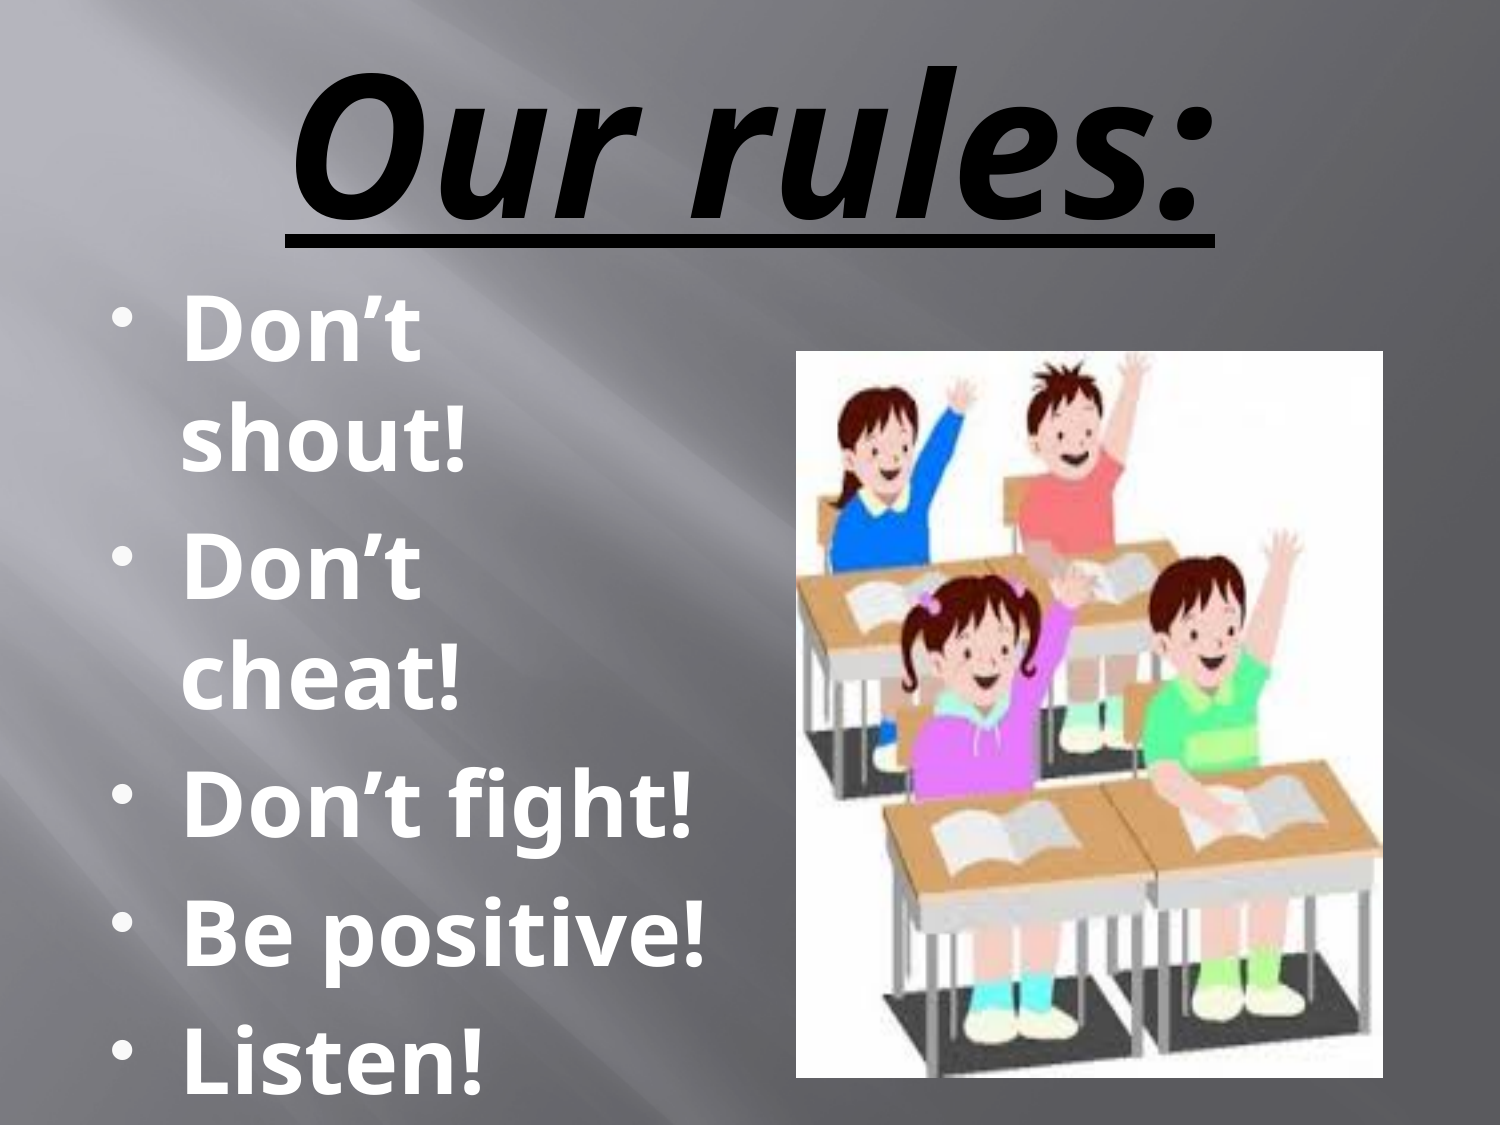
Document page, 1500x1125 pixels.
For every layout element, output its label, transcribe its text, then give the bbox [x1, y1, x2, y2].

title Our rules: [75, 45, 1425, 233]
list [796, 351, 1383, 1079]
list Don’t shout! Don’t cheat! Don’t fight! Be positive! Listen! Desire ! [75, 262, 738, 1005]
